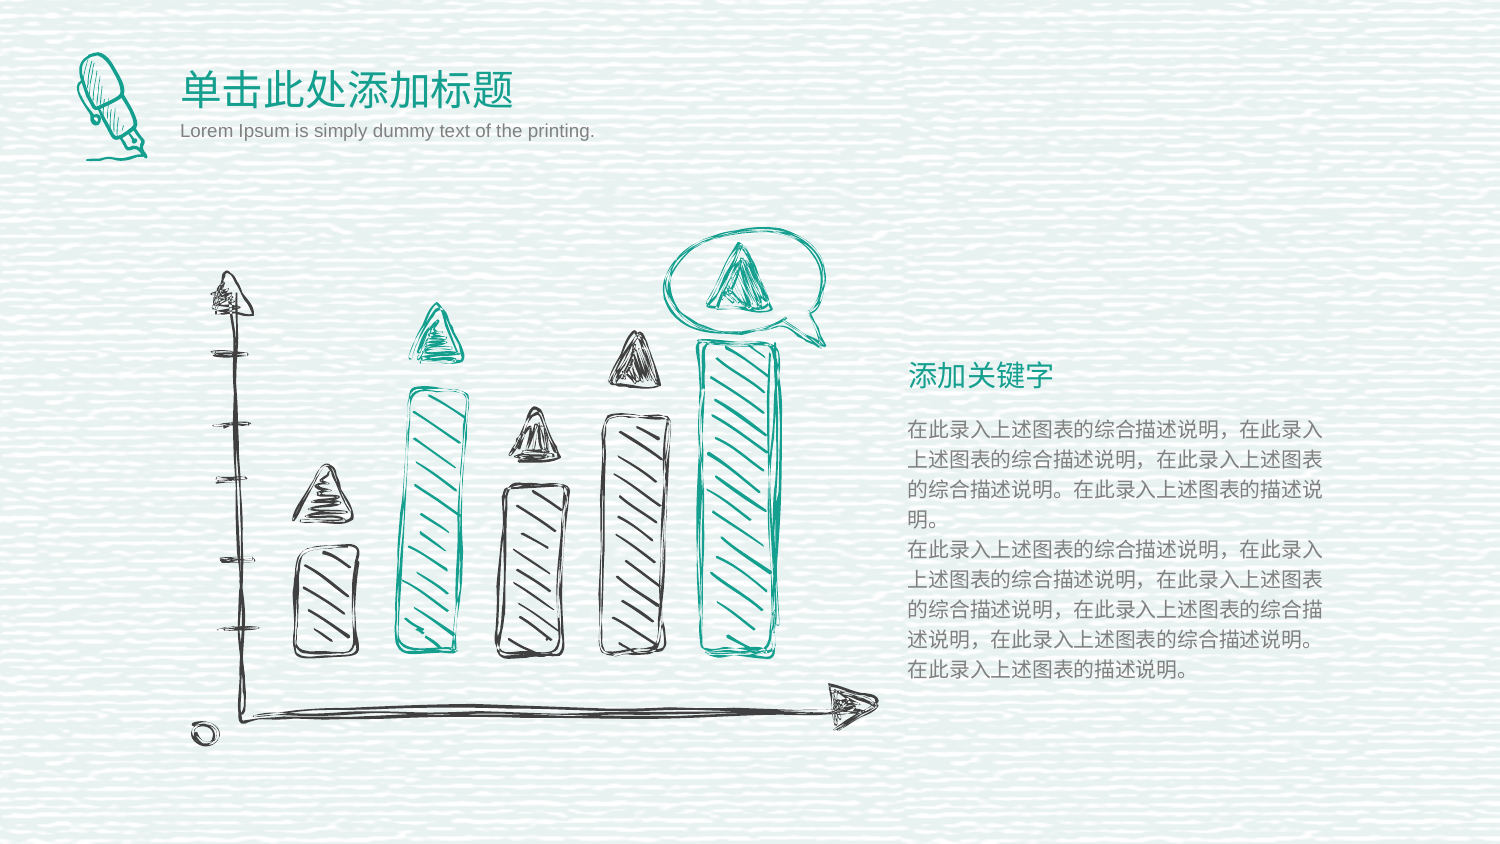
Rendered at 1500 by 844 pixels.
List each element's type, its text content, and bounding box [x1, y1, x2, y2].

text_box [187, 281, 886, 749]
text_box [717, 242, 761, 280]
text_box 在此录入上述图表的综合描述说明，在此录入上述图表的综合描述说明，在此录入上述图表的综合描述说明。在此录入上述图表的描述说明。 在此录入上述图表的综合描述说明，在此录入上述图表的综合描述说明，在此录入上述图表的综合描述说明，在此录入上述图表的综合描述说明，在此录入上述图表的综合描述说明。在此录入上述图表的描述说明。 [896, 406, 1347, 687]
text_box [664, 227, 826, 280]
text_box 添加关键字 [897, 351, 1274, 398]
